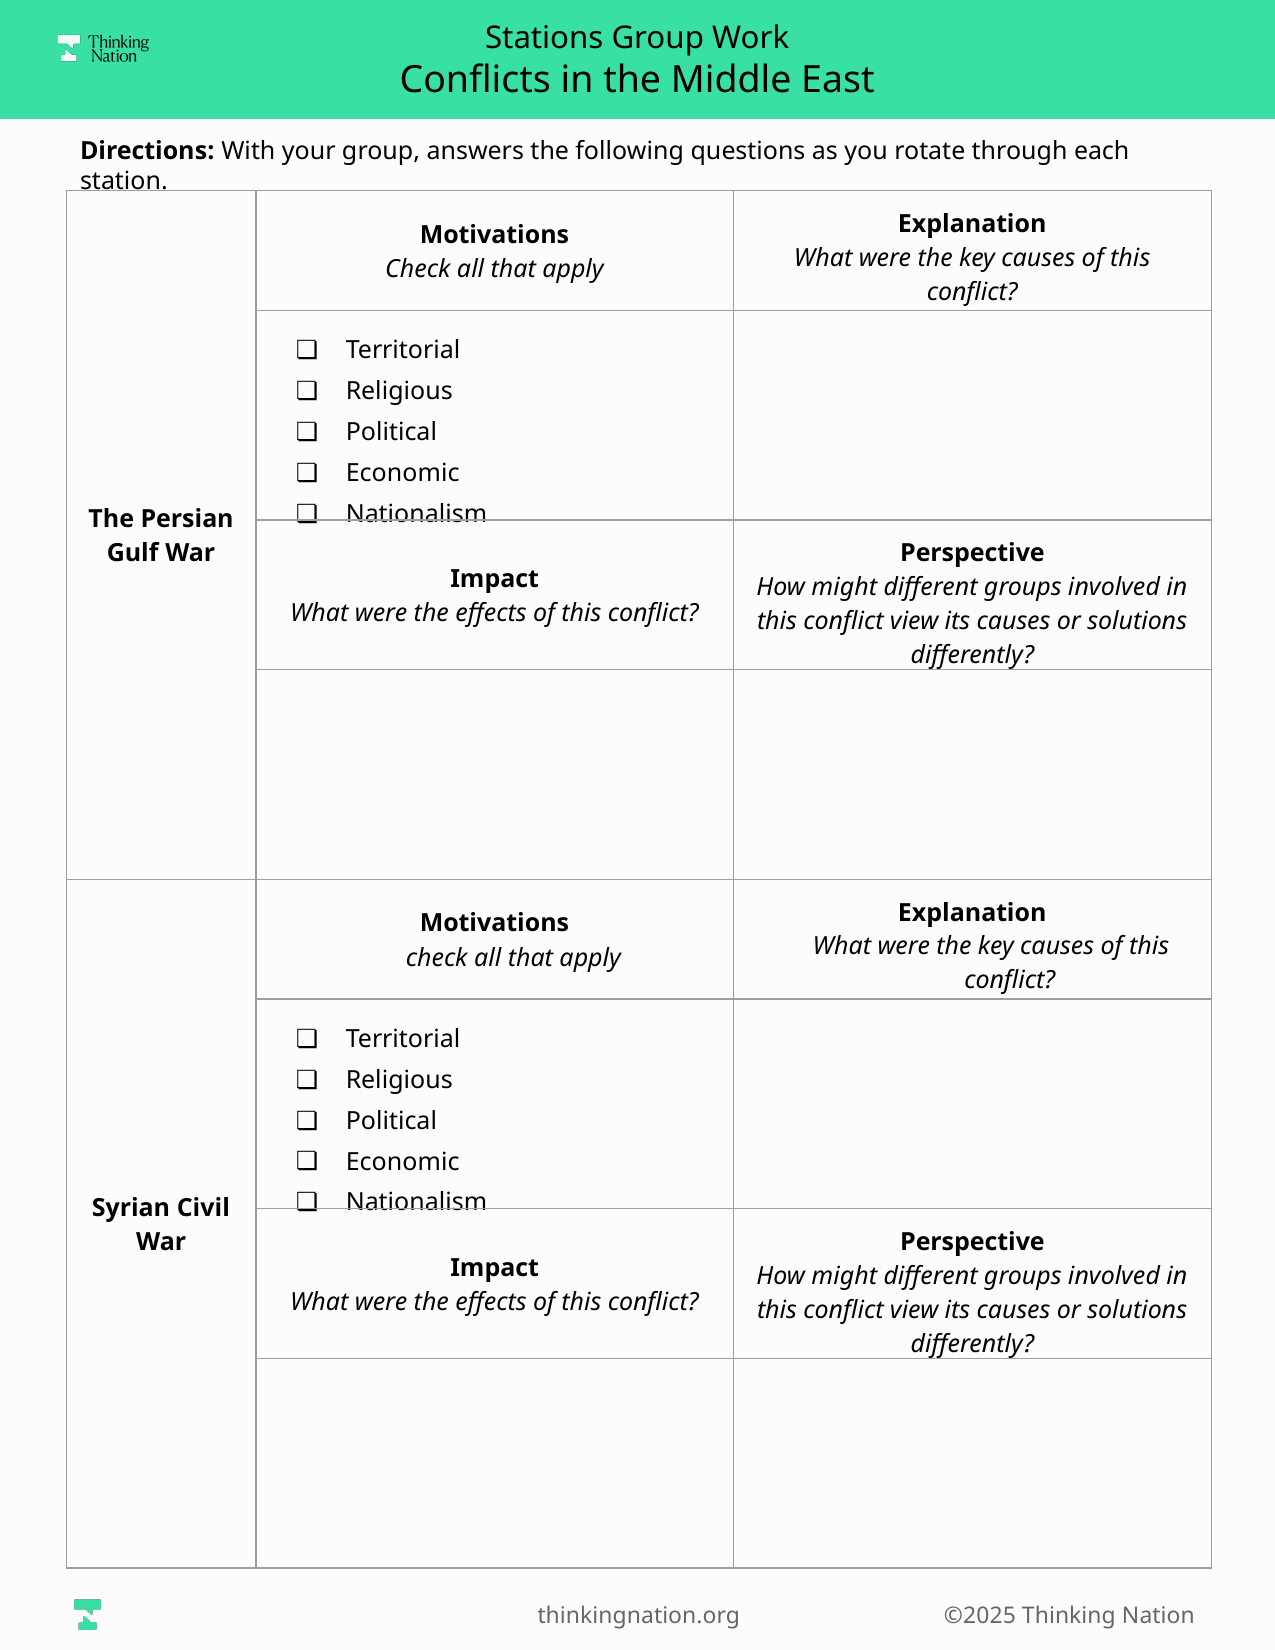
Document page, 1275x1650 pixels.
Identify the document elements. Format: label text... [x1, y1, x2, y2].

table_cell [257, 670, 733, 879]
text_box ©2025 Thinking Nation [909, 1584, 1211, 1636]
table_cell Explanation What were the key causes of this conflict? [734, 880, 1211, 998]
table_cell [734, 311, 1211, 519]
table_cell [734, 670, 1211, 879]
text_box Directions: With your group, answers the following questions as you rotate through each station. [65, 120, 1210, 190]
picture [65, 1592, 109, 1636]
table_cell Perspective How might different groups involved in this conflict view its causes or solutions differently? [734, 521, 1211, 669]
picture [47, 26, 152, 71]
table_cell Syrian Civil War [67, 880, 255, 1567]
table_cell Territorial Religious Political Economic Nationalism [257, 1000, 733, 1208]
table_cell [734, 1359, 1211, 1567]
text_box Stations Group Work Conflicts in the Middle East [0, 0, 1275, 119]
table_cell Perspective How might different groups involved in this conflict view its causes or solutions differently? [734, 1209, 1211, 1358]
text_box thinkingnation.org [488, 1584, 790, 1636]
table_cell [257, 1359, 733, 1567]
table_cell [734, 1000, 1211, 1208]
table_cell Motivations check all that apply [257, 880, 733, 998]
table_cell Territorial Religious Political Economic Nationalism [257, 311, 733, 519]
table_header Explanation What were the key causes of this conflict? [734, 191, 1211, 310]
table_cell Impact What were the effects of this conflict? [257, 1209, 733, 1358]
table_header Motivations Check all that apply [257, 191, 733, 310]
table_header The Persian Gulf War [67, 191, 255, 879]
table_cell Impact What were the effects of this conflict? [257, 521, 733, 669]
